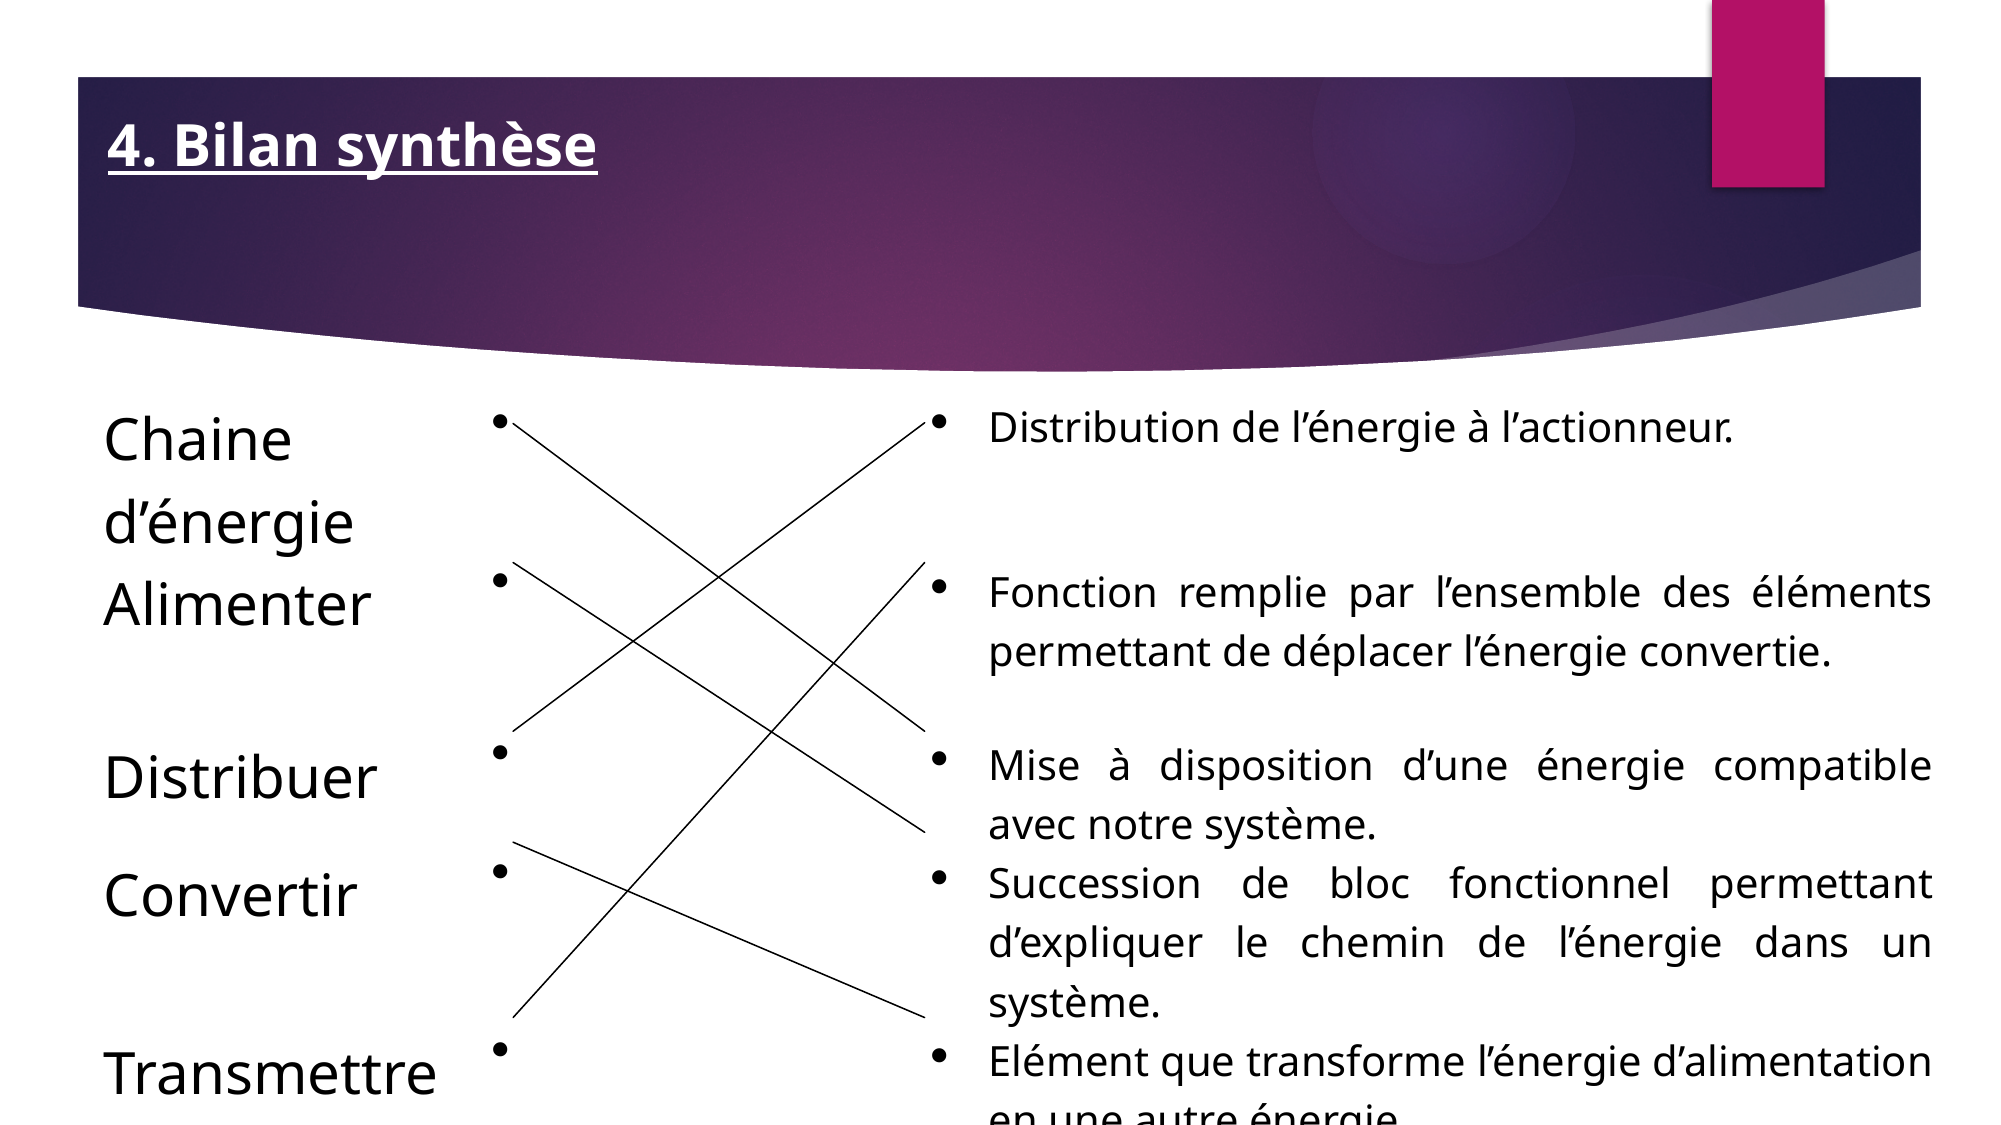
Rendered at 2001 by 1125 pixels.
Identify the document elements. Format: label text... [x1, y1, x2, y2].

table_cell Distribuer [94, 734, 481, 851]
table_header Chaine d’énergie [94, 396, 481, 557]
table_cell [483, 852, 514, 1028]
table_cell Convertir [94, 852, 481, 1028]
table_cell Elément que transforme l’énergie d’alimentation en une autre énergie. [922, 1030, 1944, 1125]
table_cell [483, 563, 506, 732]
table_header Distribution de l’énergie à l’actionneur. [922, 396, 1944, 557]
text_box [512, 562, 925, 1018]
table_cell [483, 734, 507, 851]
table_cell Transmettre [94, 1030, 481, 1125]
table_cell Fonction remplie par l’ensemble des éléments permettant de déplacer l’énergie convertie. [932, 563, 1944, 732]
table_cell Mise à disposition d’une énergie compatible avec notre système. [930, 734, 1944, 851]
table_cell Succession de bloc fonctionnel permettant d’expliquer le chemin de l’énergie dans un système. [924, 852, 1944, 1028]
table_header [483, 396, 920, 557]
table_cell [483, 1030, 920, 1125]
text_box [512, 423, 925, 561]
text_box 4. Bilan synthèse [92, 37, 1555, 248]
table_cell Alimenter [94, 563, 481, 732]
